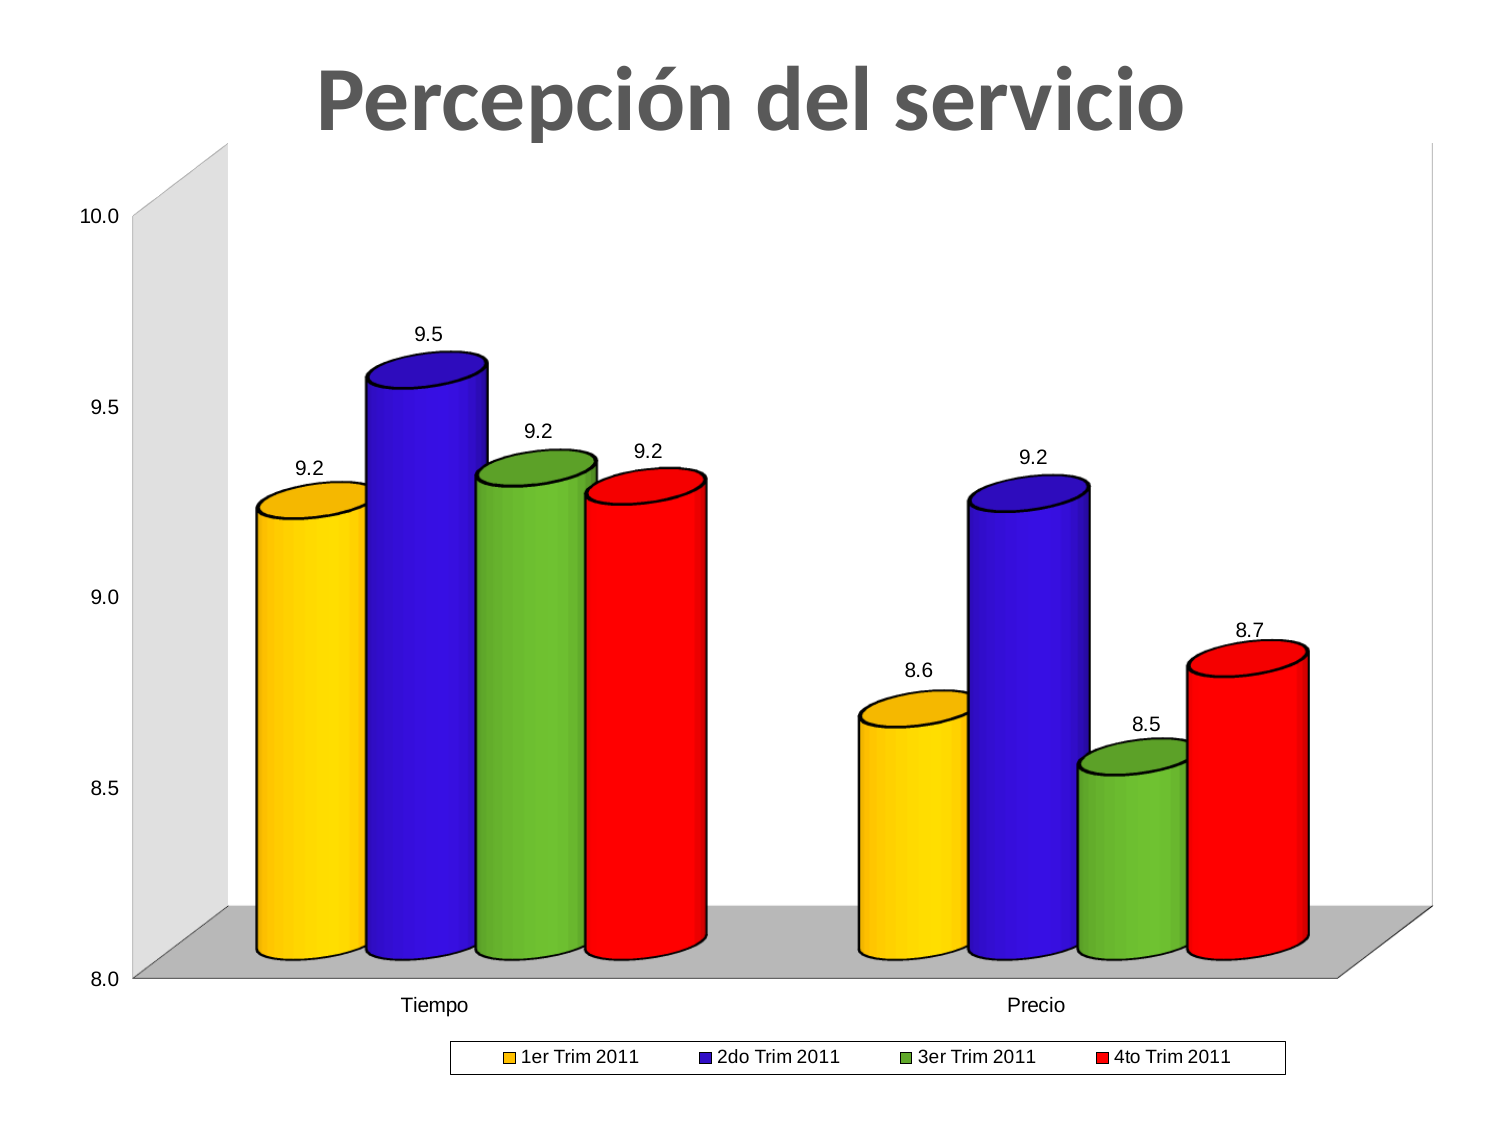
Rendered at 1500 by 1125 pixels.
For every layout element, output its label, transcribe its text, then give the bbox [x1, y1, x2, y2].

chart [52, 125, 1462, 1084]
title Percepción del servicio [76, 0, 1427, 124]
